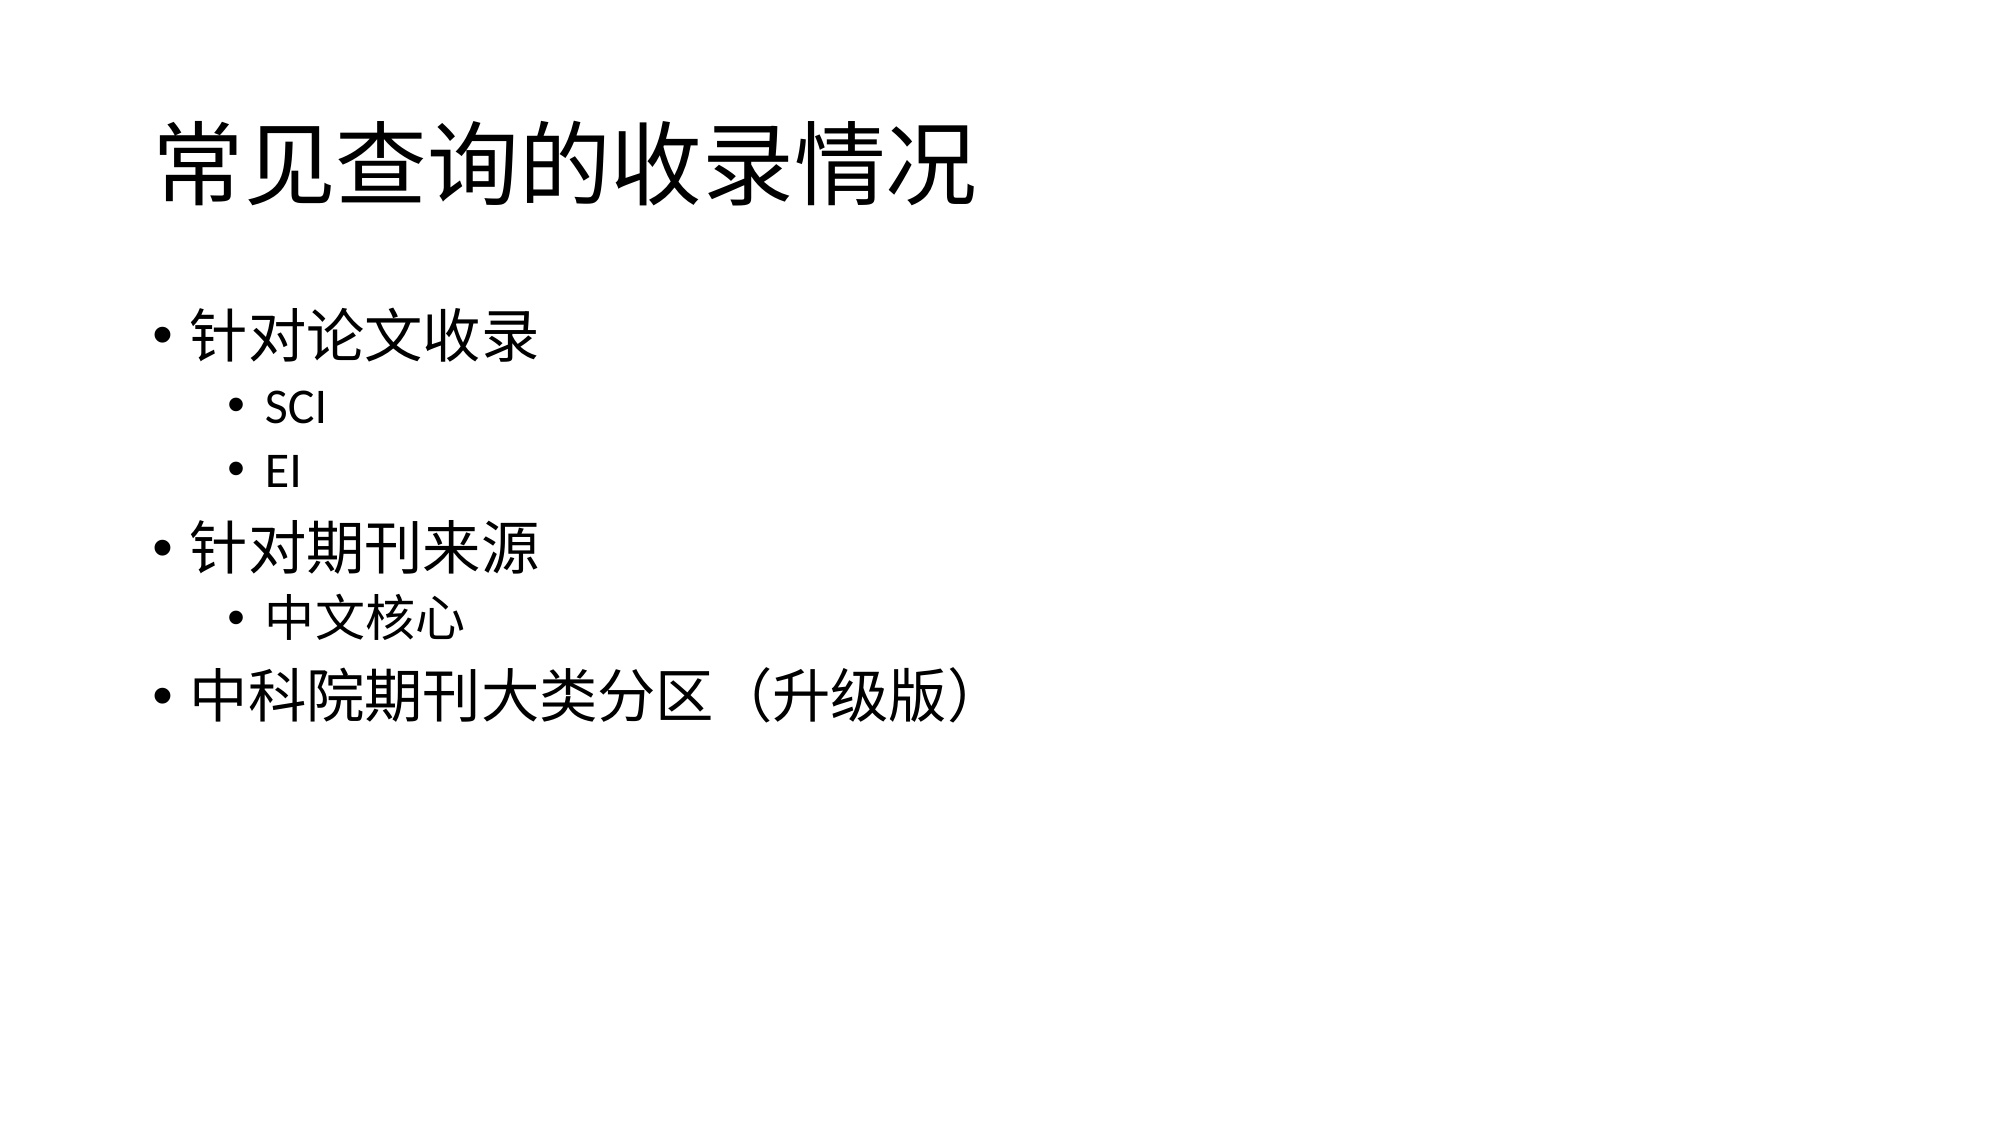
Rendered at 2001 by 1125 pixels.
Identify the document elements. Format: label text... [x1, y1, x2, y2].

list 针对论文收录 SCI EI 针对期刊来源 中文核心 中科院期刊大类分区（升级版） [137, 299, 1863, 1014]
title 常见查询的收录情况 [137, 59, 1863, 278]
